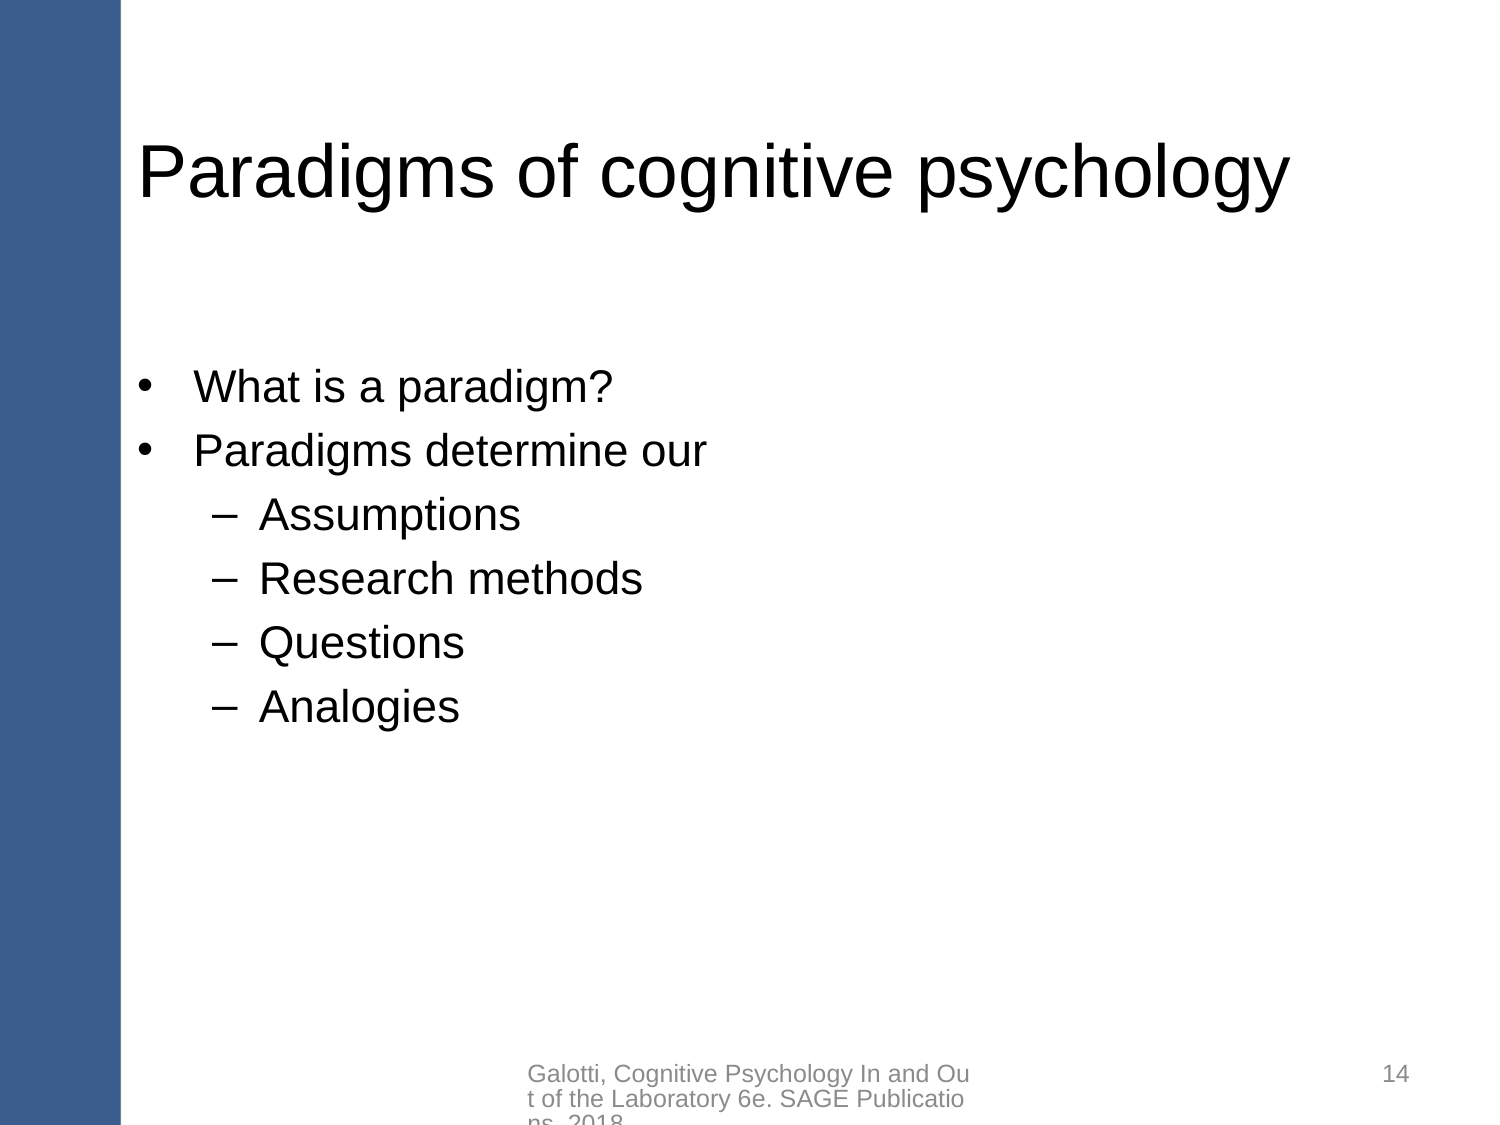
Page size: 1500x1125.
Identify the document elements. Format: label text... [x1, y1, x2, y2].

slide_number 14 [1074, 1042, 1425, 1103]
picture [0, 0, 1500, 1125]
title Paradigms of cognitive psychology [122, 73, 1473, 261]
list What is a paradigm? Paradigms determine our Assumptions Research methods Questions Analogies [122, 349, 867, 793]
footer Galotti, Cognitive Psychology In and Out of the Laboratory 6e. SAGE Publications, 2018. [512, 1042, 988, 1103]
